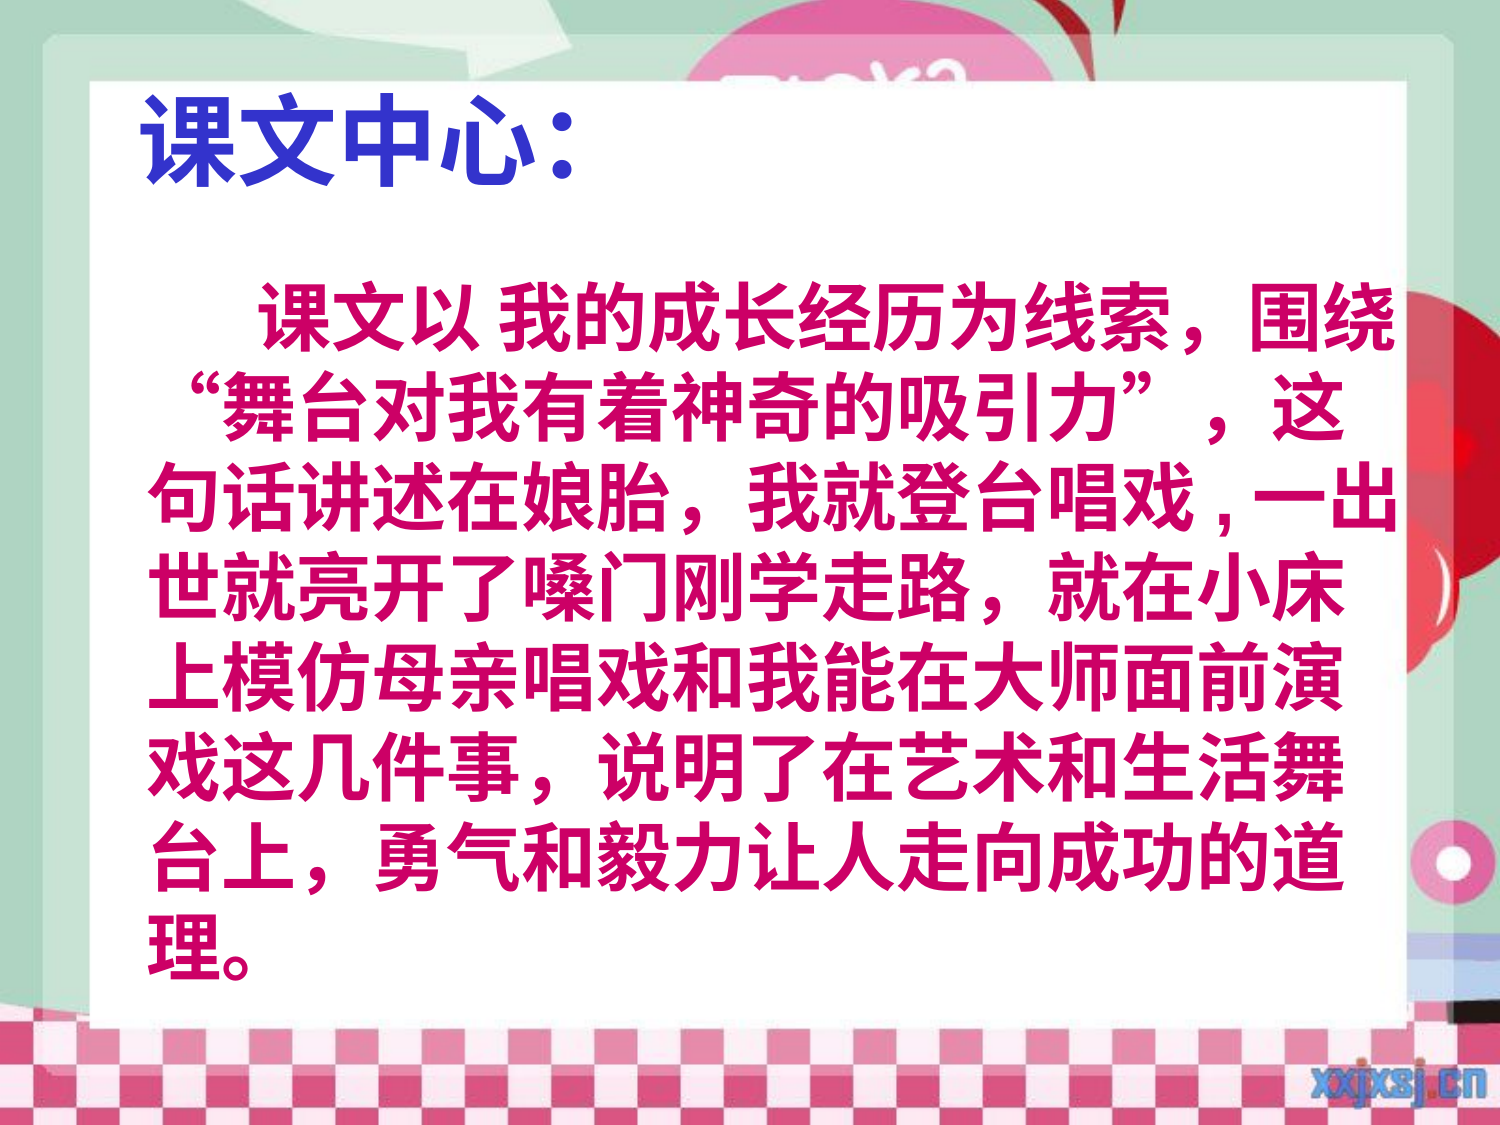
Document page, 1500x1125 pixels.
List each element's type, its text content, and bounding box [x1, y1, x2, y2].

picture [0, 0, 1500, 1125]
title 课文中心： [75, 45, 700, 233]
list 课文以 我的成长经历为线索，围绕“舞台对我有着神奇的吸引力”，这句话讲述在娘胎，我就登台唱戏,一出世就亮开了嗓门刚学走路，就在小床上模仿母亲唱戏和我能在大师面前演戏这几件事，说明了在艺术和生活舞台上，勇气和毅力让人走向成功的道理。 [75, 262, 1425, 1005]
